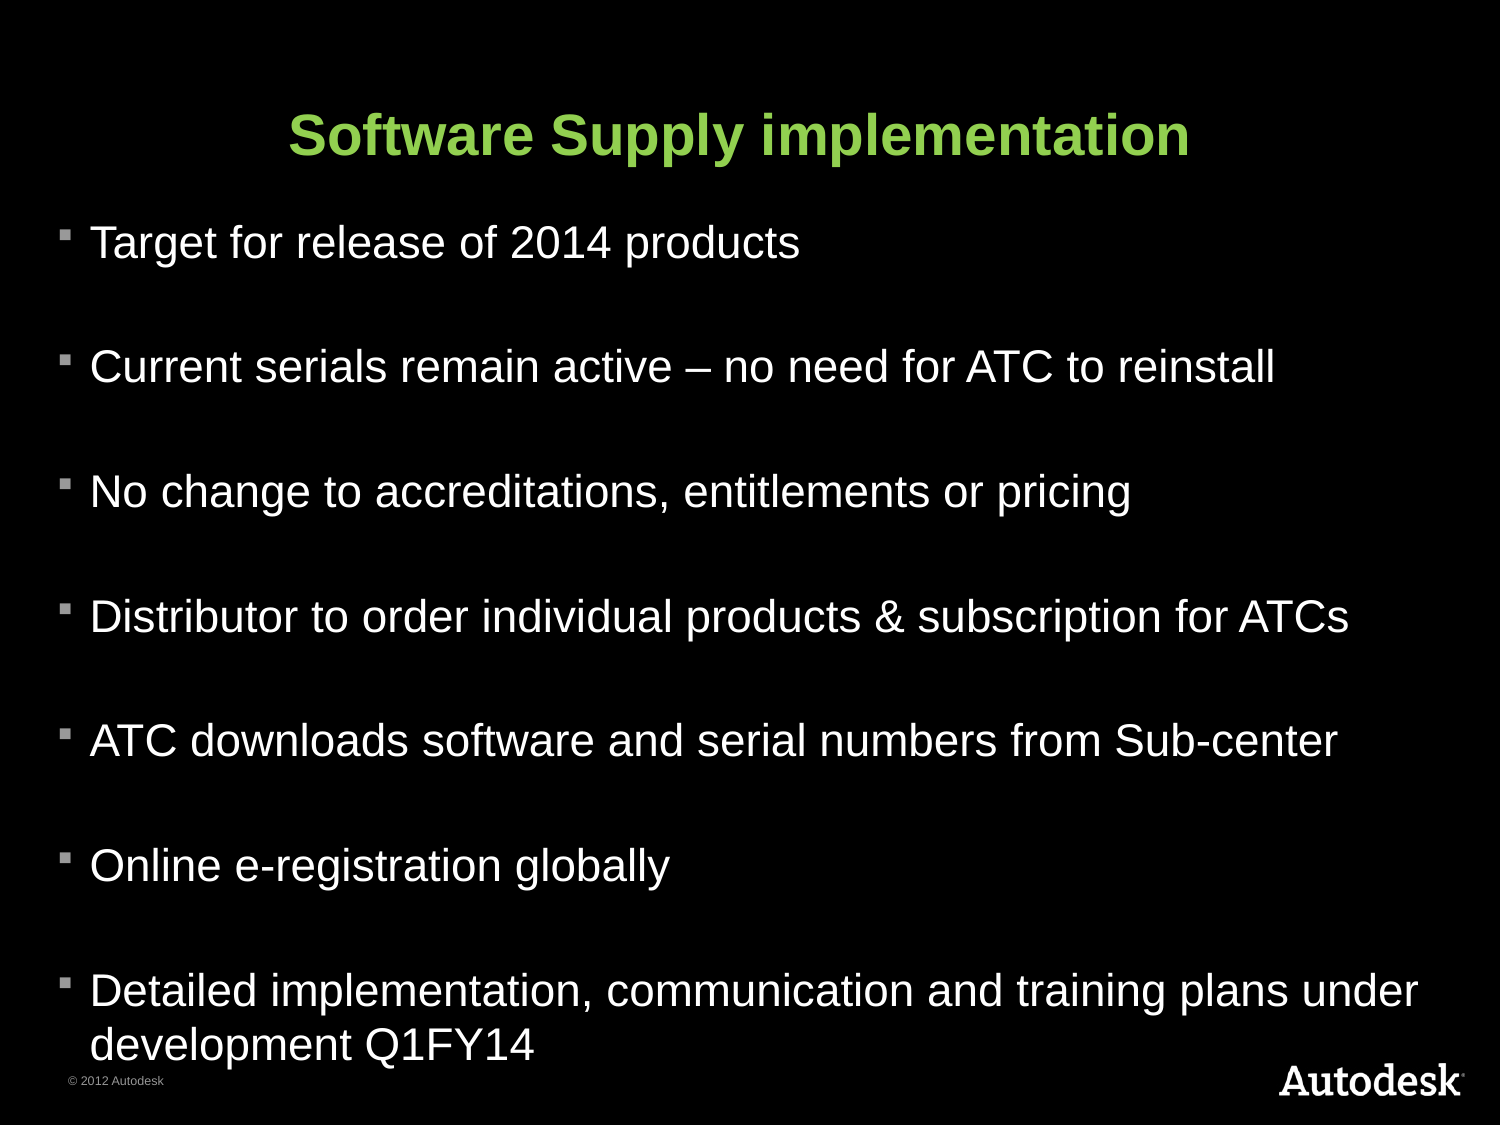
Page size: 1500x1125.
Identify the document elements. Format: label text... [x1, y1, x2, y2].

list Target for release of 2014 products Current serials remain active – no need for ATC to reinstall No change to accreditations, entitlements or pricing Distributor to order individual products & subscription for ATCs ATC downloads software and serial numbers from Sub-center Online e-registration globally Detailed implementation, communication and training plans under development Q1FY14 [56, 211, 1431, 1049]
title Software Supply implementation [55, 49, 1425, 214]
picture [0, 1036, 1500, 1125]
